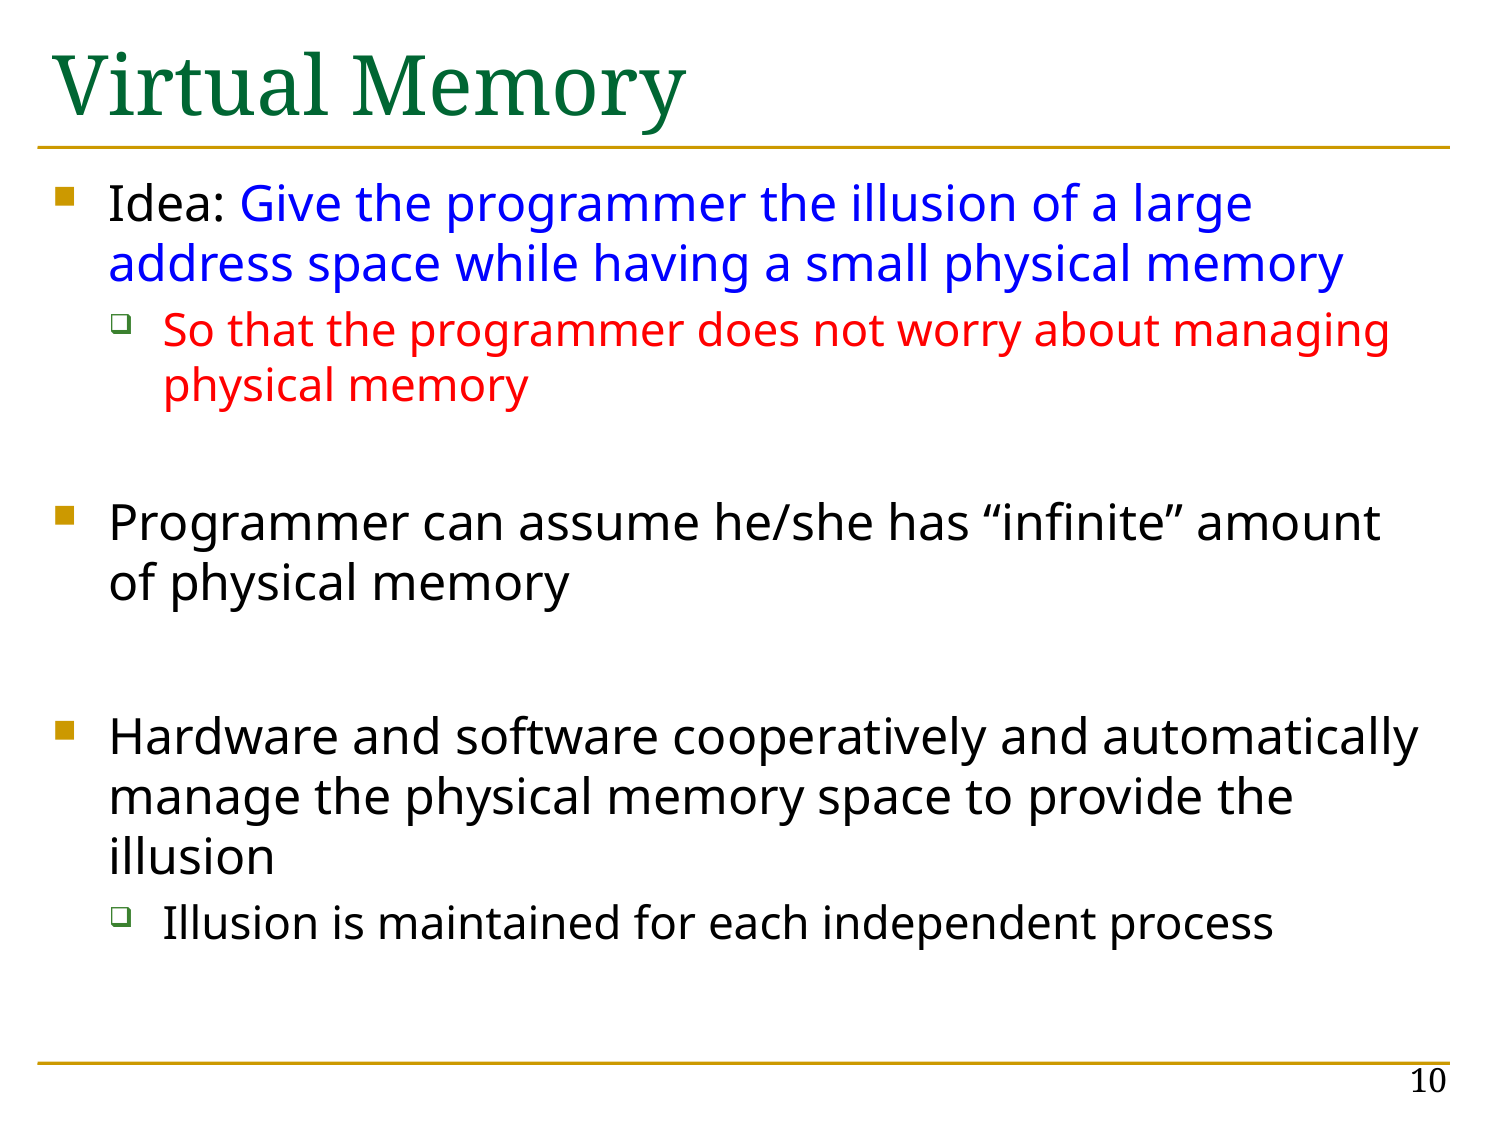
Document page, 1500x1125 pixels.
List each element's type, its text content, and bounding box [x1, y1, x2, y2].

list Idea: Give the programmer the illusion of a large address space while having a small physical memory So that the programmer does not worry about managing physical memory Programmer can assume he/she has “infinite” amount of physical memory Hardware and software cooperatively and automatically manage the physical memory space to provide the illusion Illusion is maintained for each independent process [37, 163, 1450, 1016]
title Virtual Memory [37, 24, 1450, 163]
slide_number 10 [1111, 1036, 1462, 1112]
